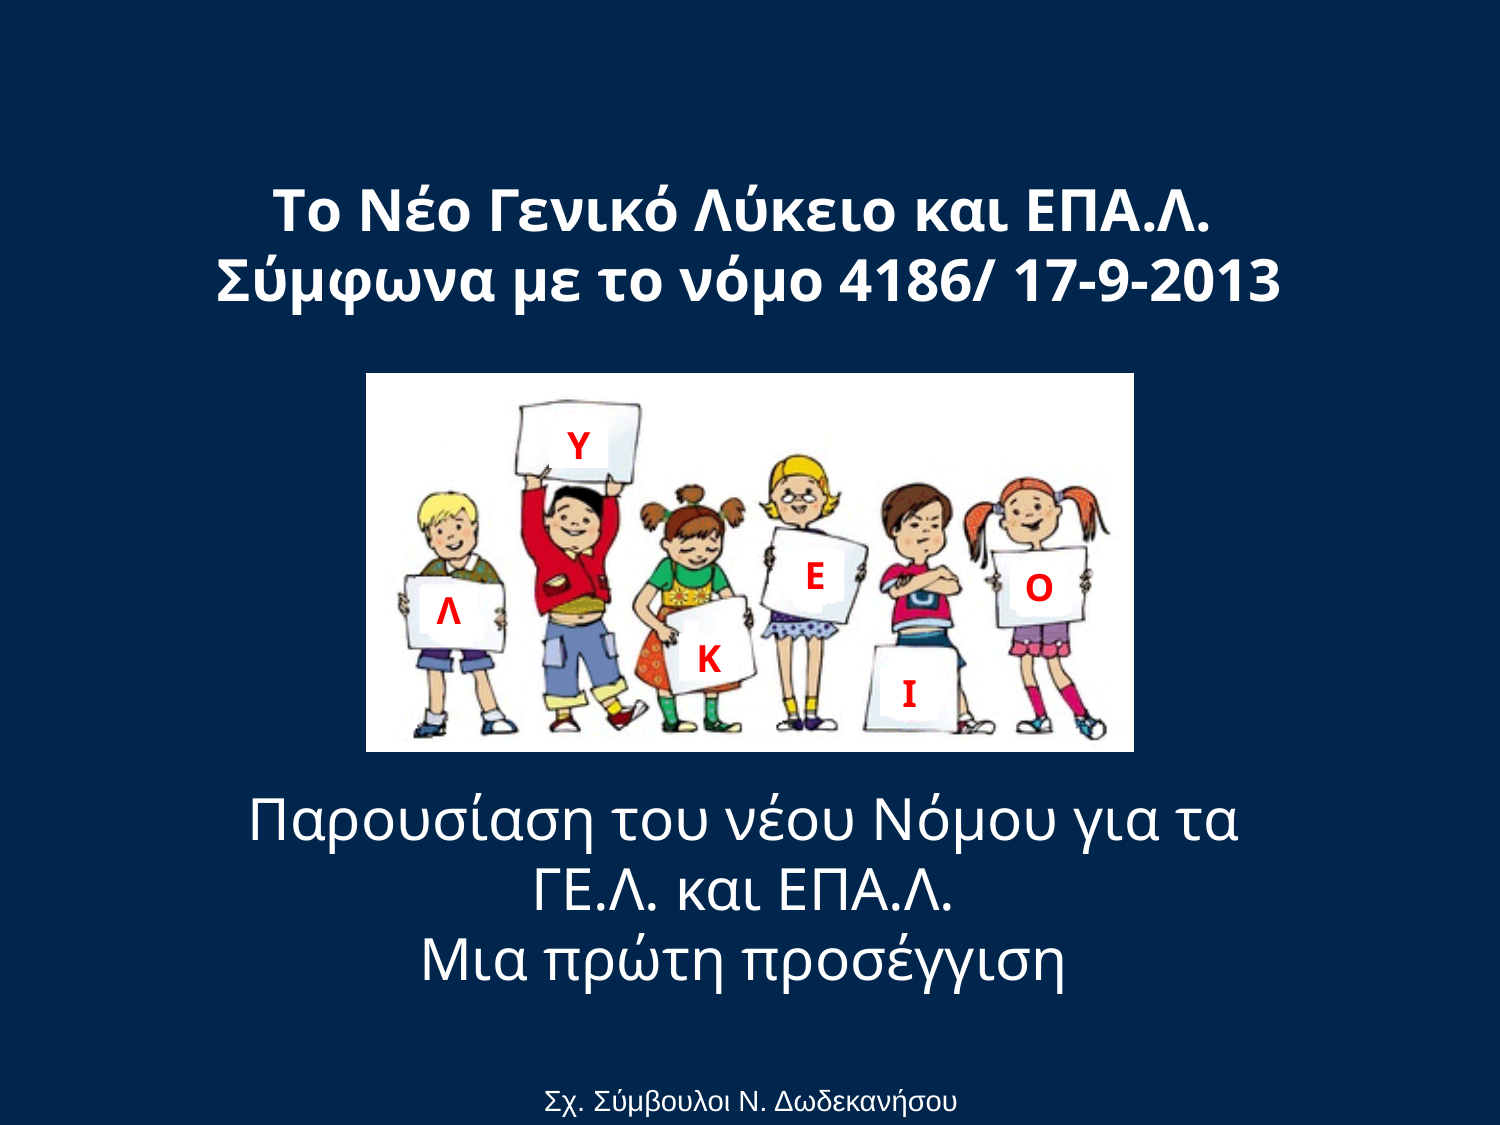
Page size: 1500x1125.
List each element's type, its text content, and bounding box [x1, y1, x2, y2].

picture [365, 373, 1135, 752]
footer Σχ. Σύμβουλοι Ν. Δωδεκανήσου [513, 1046, 989, 1125]
title Tο Νέο Γενικό Λύκειο και ΕΠΑ.Λ. Σύμφωνα με το νόμο 4186/ 17-9-2013 [111, 89, 1388, 398]
subtitle Παρουσίαση του νέου Νόμου για τα ΓΕ.Λ. και ΕΠΑ.Λ. Μια πρώτη προσέγγιση [218, 774, 1269, 1051]
